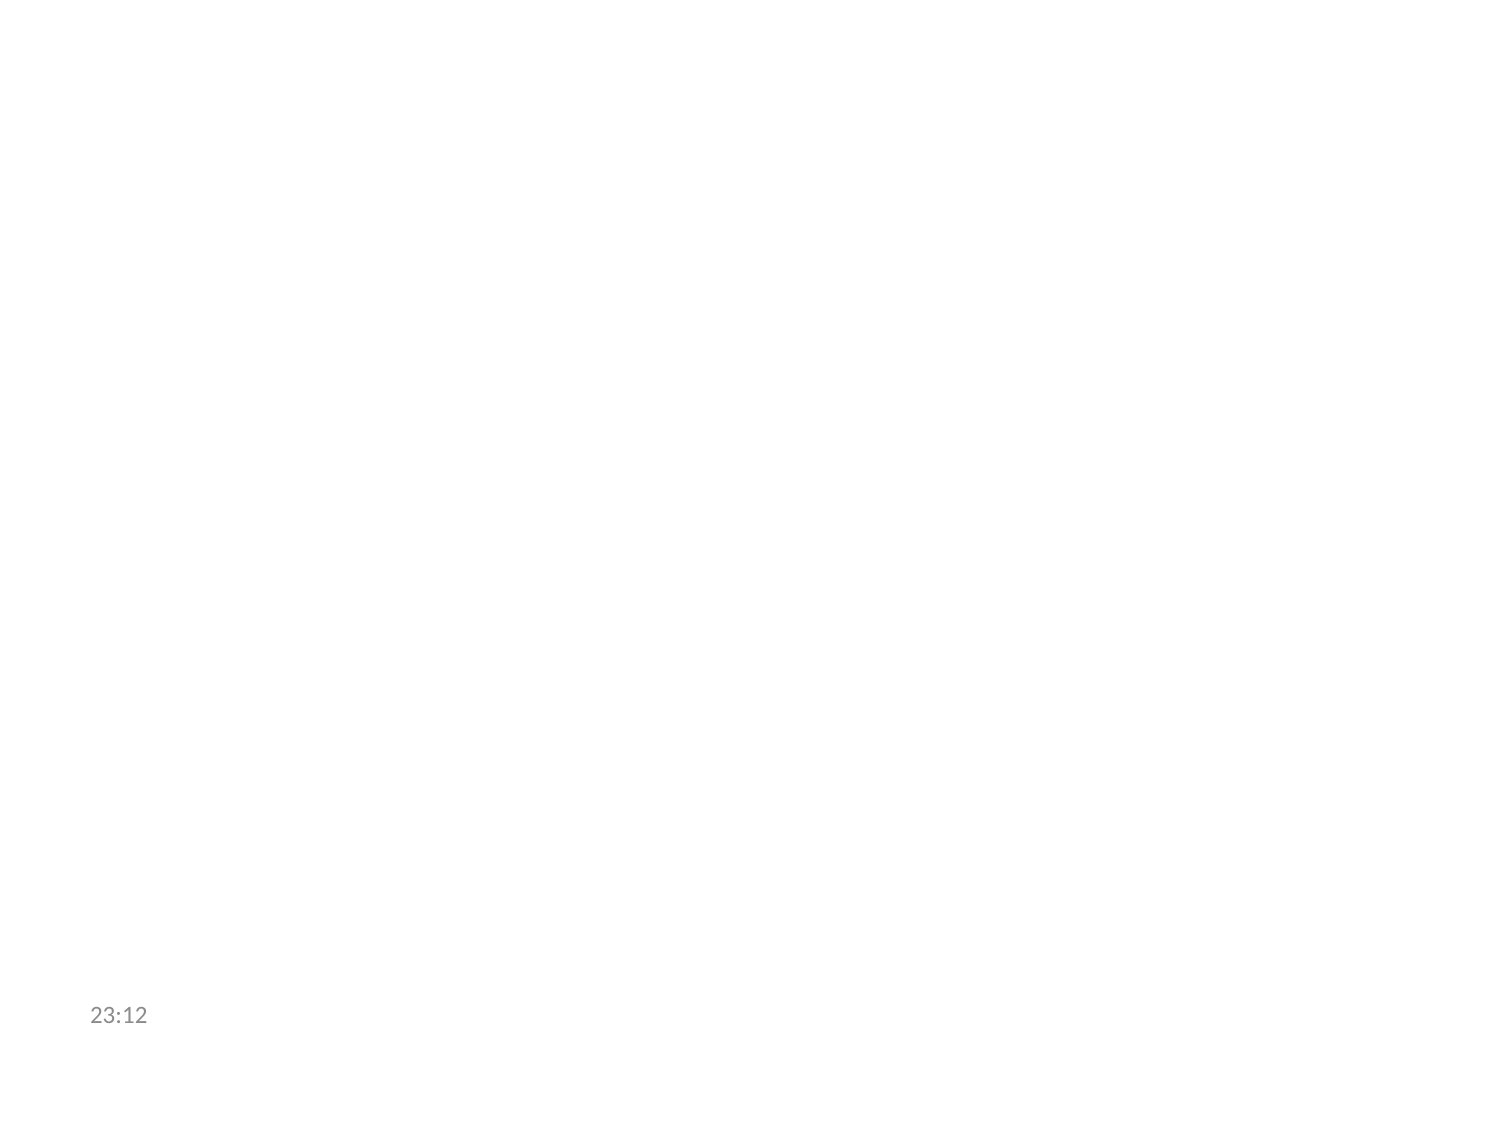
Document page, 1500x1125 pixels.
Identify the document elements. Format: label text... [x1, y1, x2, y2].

text_box 15:35 [75, 983, 425, 1044]
